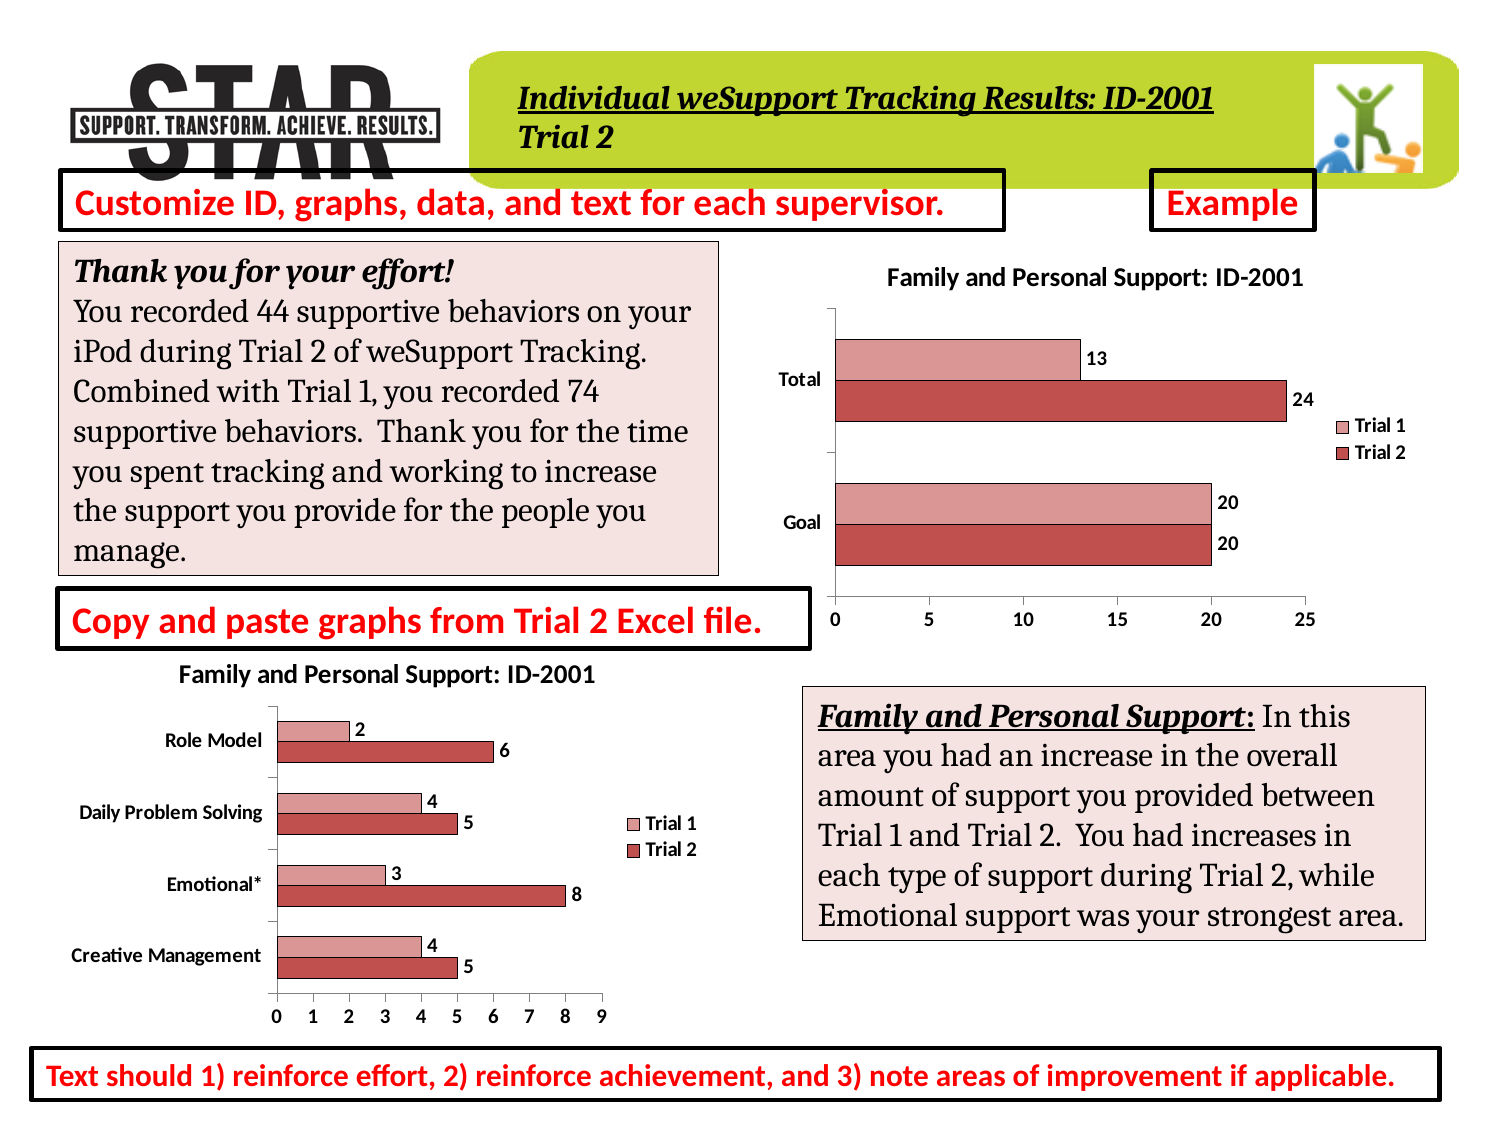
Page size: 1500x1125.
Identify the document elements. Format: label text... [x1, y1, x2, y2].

text_box Example [1151, 197, 1315, 231]
picture [59, 51, 456, 191]
text_box Customize ID, graphs, data, and text for each supervisor. [60, 170, 1005, 231]
text_box Copy and paste graphs from Trial 2 Excel file. [57, 588, 767, 649]
chart [58, 638, 717, 1037]
text_box Thank you for your effort! You recorded 44 supportive behaviors on your iPod during Trial 2 of weSupport Tracking. Combined with Trial 1, you recorded 74 supportive behaviors. Thank you for the time you spent tracking and working to increase the support you provide for the people you manage. [58, 241, 719, 576]
picture [469, 51, 1459, 189]
text_box Family and Personal Support: In this area you had an increase in the overall amount of support you provided between Trial 1 and Trial 2. You had increases in each type of support during Trial 2, while Emotional support was your strongest area. [802, 686, 1426, 941]
chart [765, 241, 1427, 640]
text_box Text should 1) reinforce effort, 2) reinforce achievement, and 3) note areas of improvement if applicable. [31, 1047, 1440, 1101]
